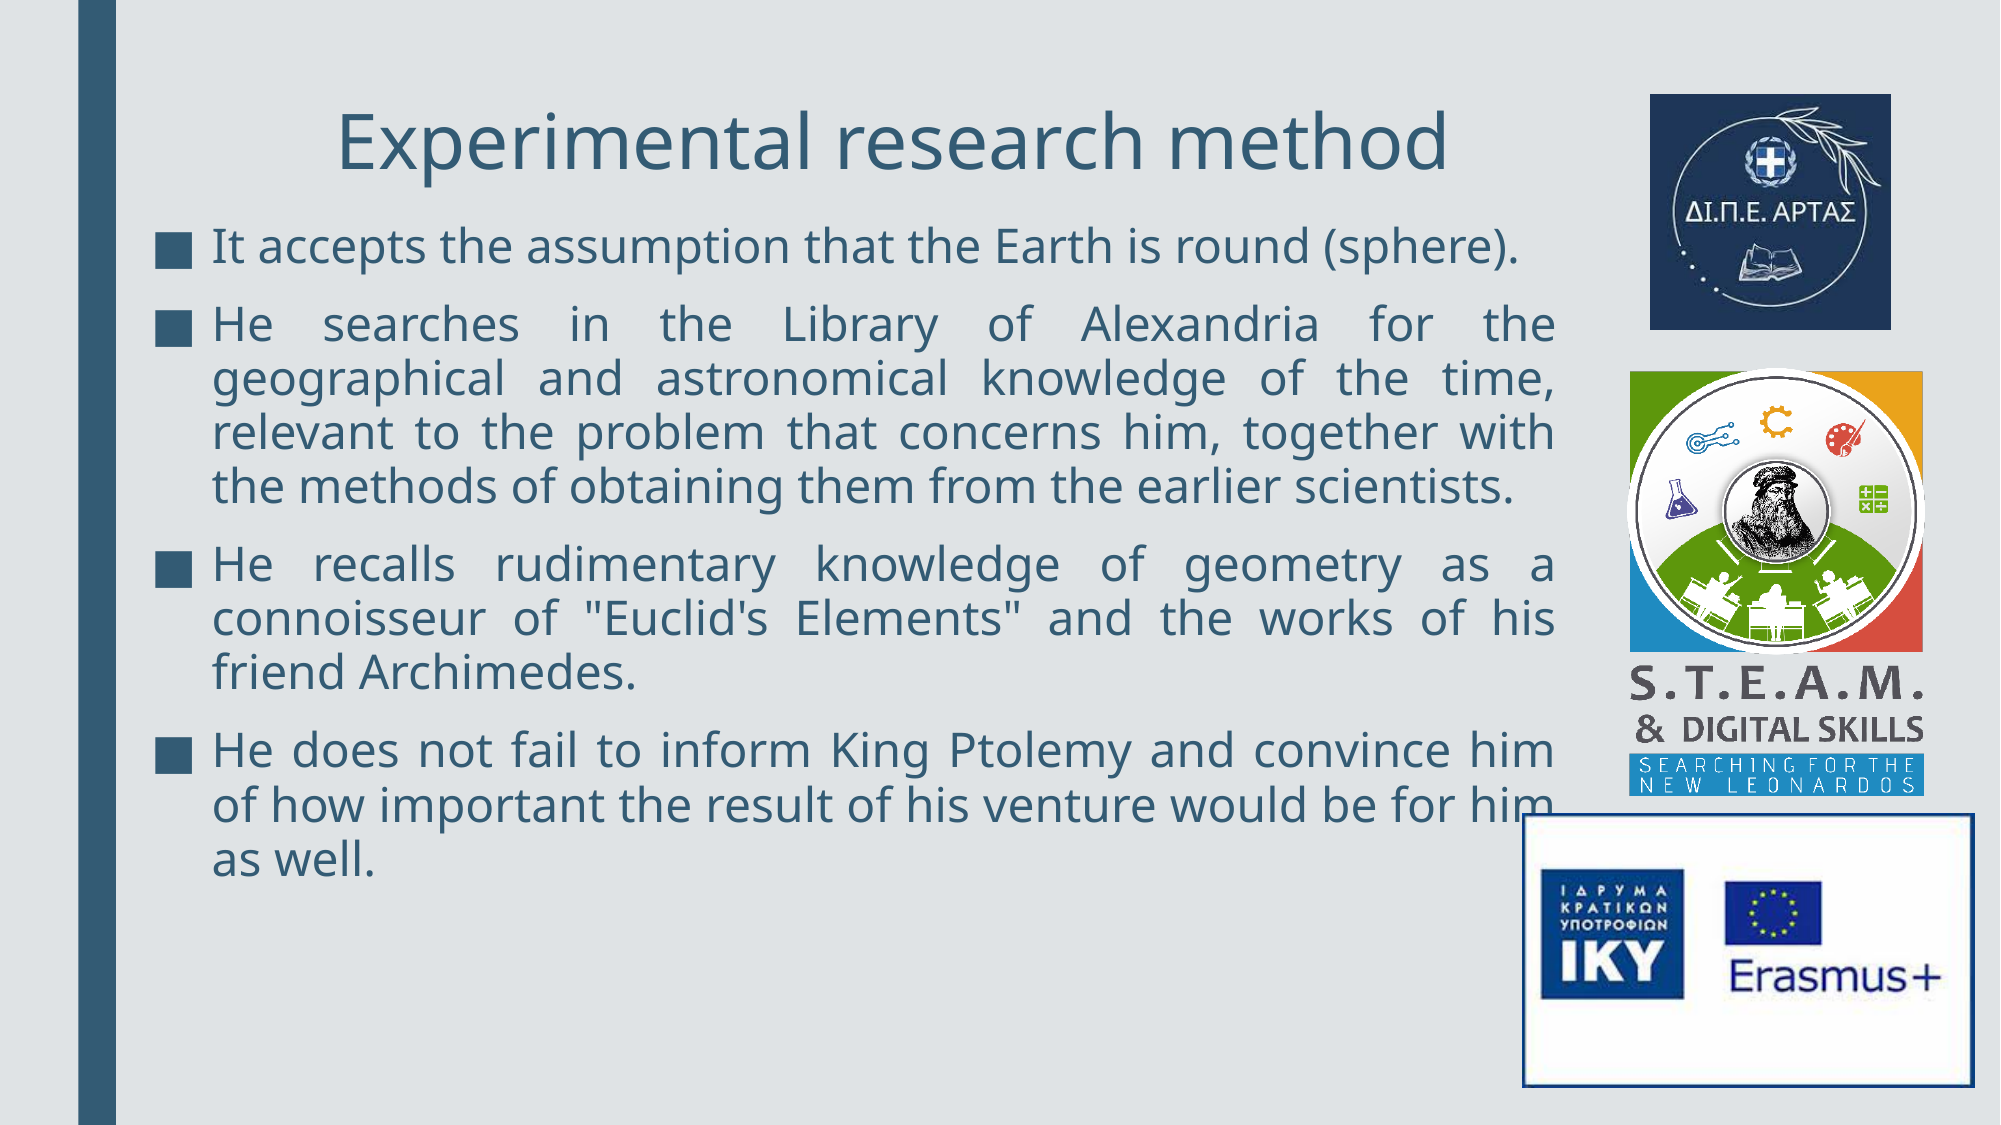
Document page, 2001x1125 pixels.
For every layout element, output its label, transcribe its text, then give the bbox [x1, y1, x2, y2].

list It accepts the assumption that the Earth is round (sphere). He searches in the Library of Alexandria for the geographical and astronomical knowledge of the time, relevant to the problem that concerns him, together with the methods of obtaining them from the earlier scientists. He recalls rudimentary knowledge of geometry as a connoisseur of "Euclid's Elements" and the works of his friend Archimedes. He does not fail to inform King Ptolemy and convince him of how important the result of his venture would be for him as well. [136, 212, 1574, 976]
picture [1650, 94, 1891, 330]
title Experimental research method [320, 96, 1479, 212]
picture [1522, 813, 1975, 1088]
picture [1627, 368, 1925, 796]
